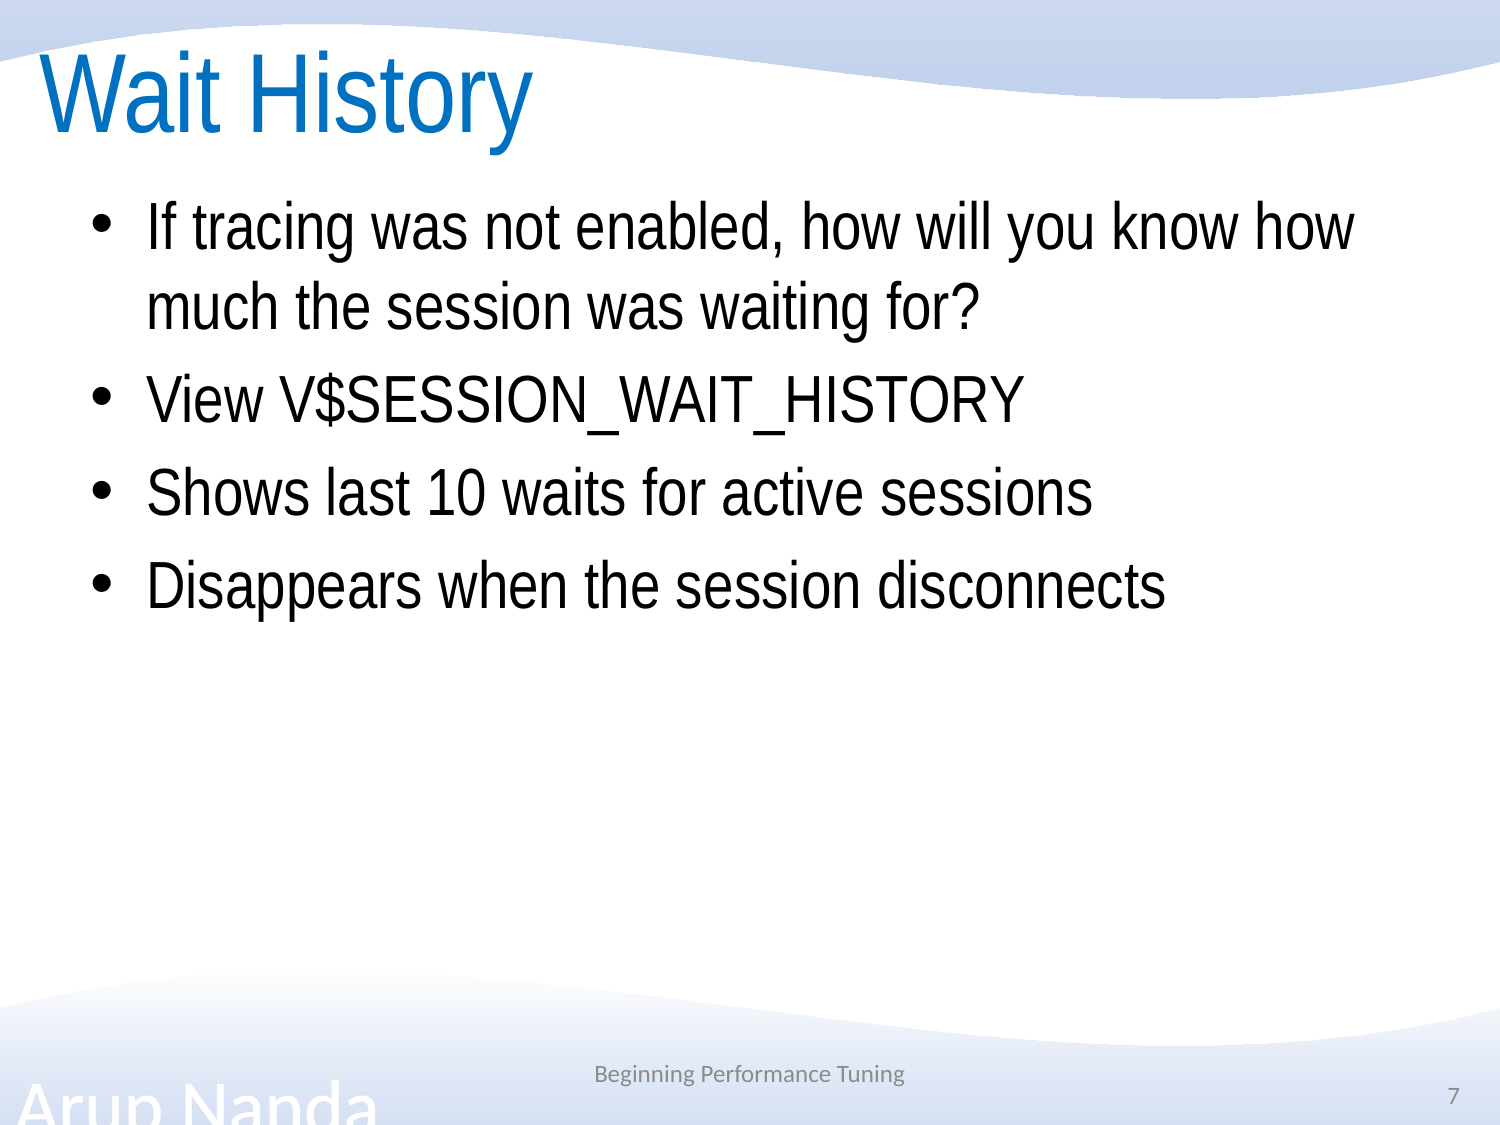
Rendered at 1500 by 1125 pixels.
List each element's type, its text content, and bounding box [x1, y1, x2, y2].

list If tracing was not enabled, how will you know how much the session was waiting for? View V$SESSION_WAIT_HISTORY Shows last 10 waits for active sessions Disappears when the session disconnects [75, 174, 1425, 1005]
footer Beginning Performance Tuning [512, 1042, 988, 1103]
title Wait History [24, 24, 1475, 150]
slide_number 7 [1125, 1065, 1475, 1125]
